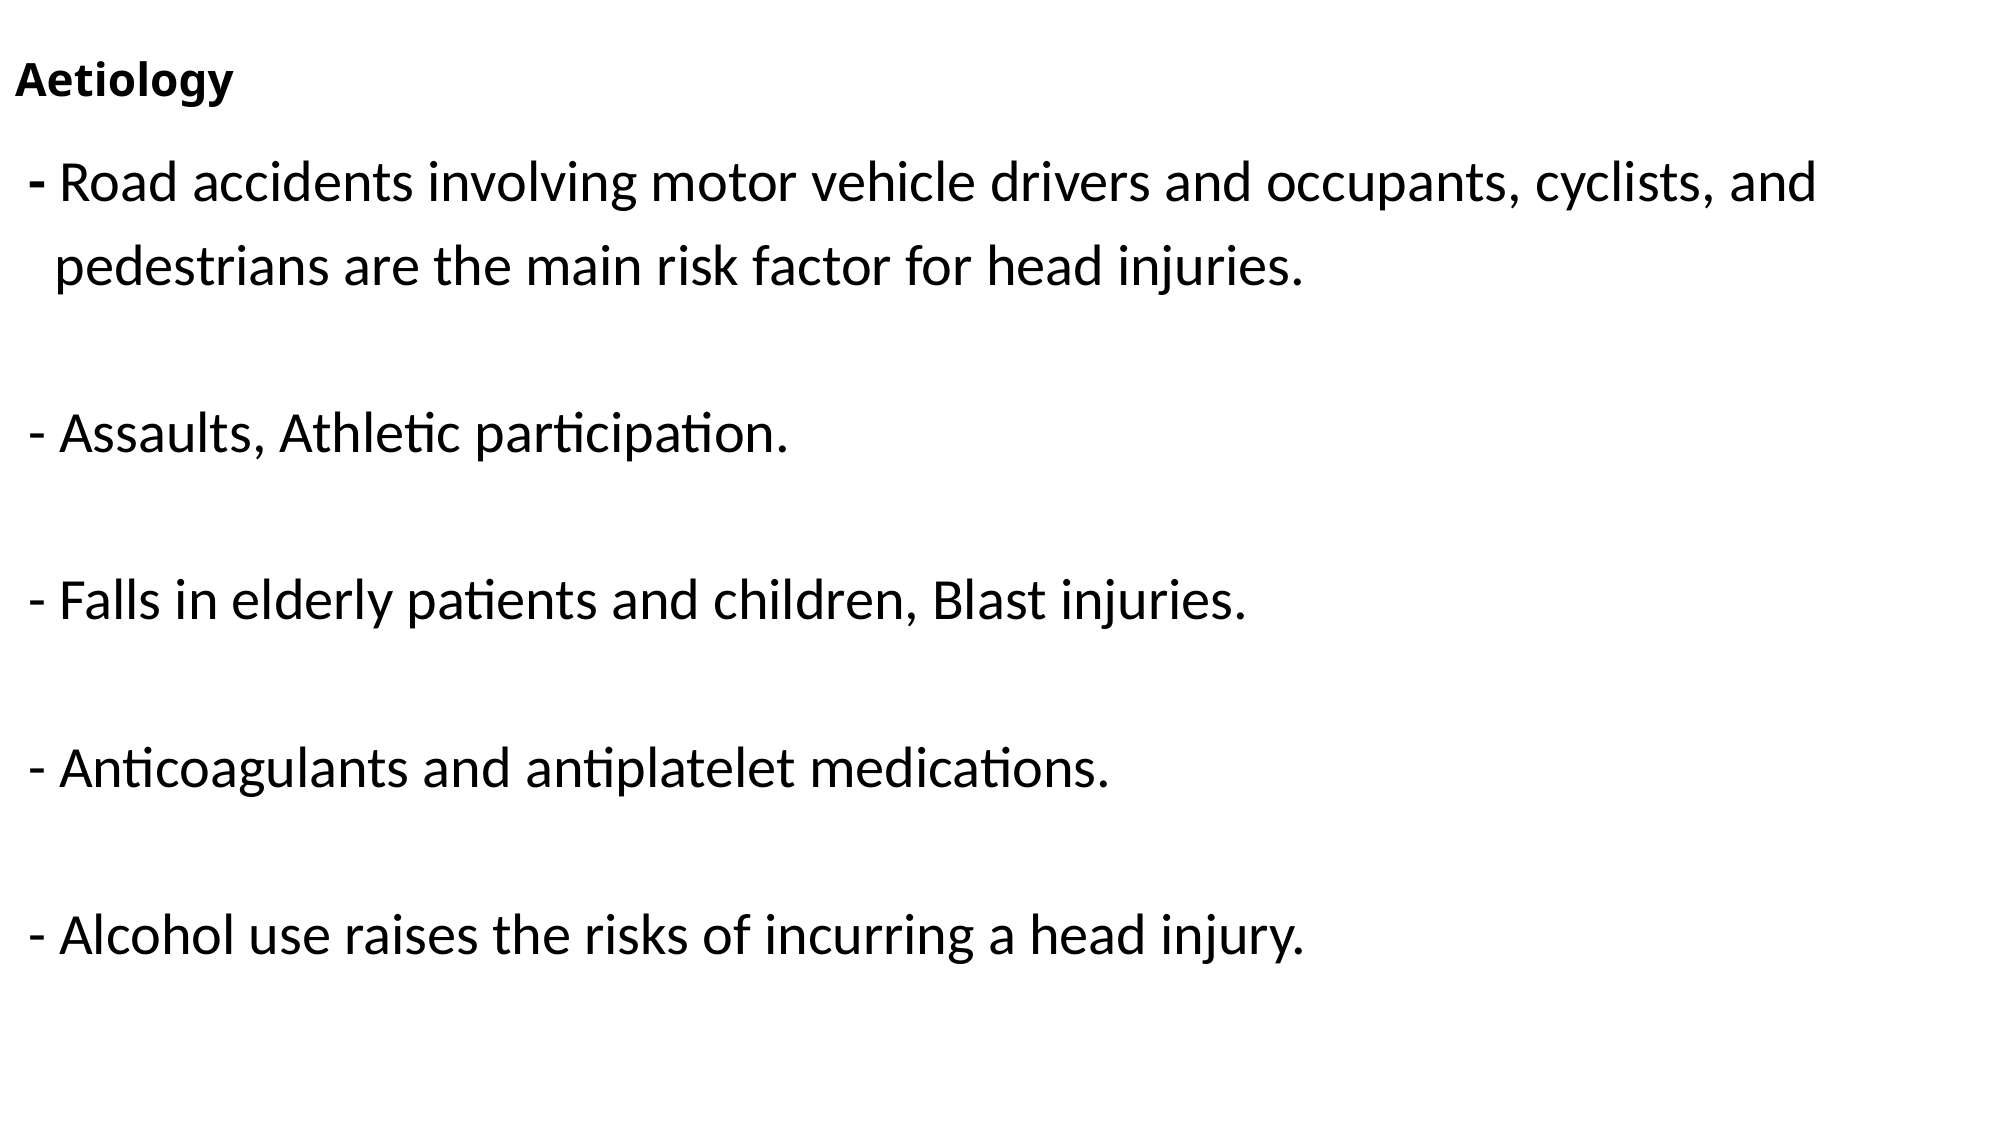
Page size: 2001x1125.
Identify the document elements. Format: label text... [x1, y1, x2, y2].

title Aetiology [0, 0, 1863, 143]
list - Road accidents involving motor vehicle drivers and occupants, cyclists, and pedestrians are the main risk factor for head injuries. - Assaults, Athletic participation. - Falls in elderly patients and children, Blast injuries. - Anticoagulants and antiplatelet medications. - Alcohol use raises the risks of incurring a head injury. [0, 143, 2000, 1125]
